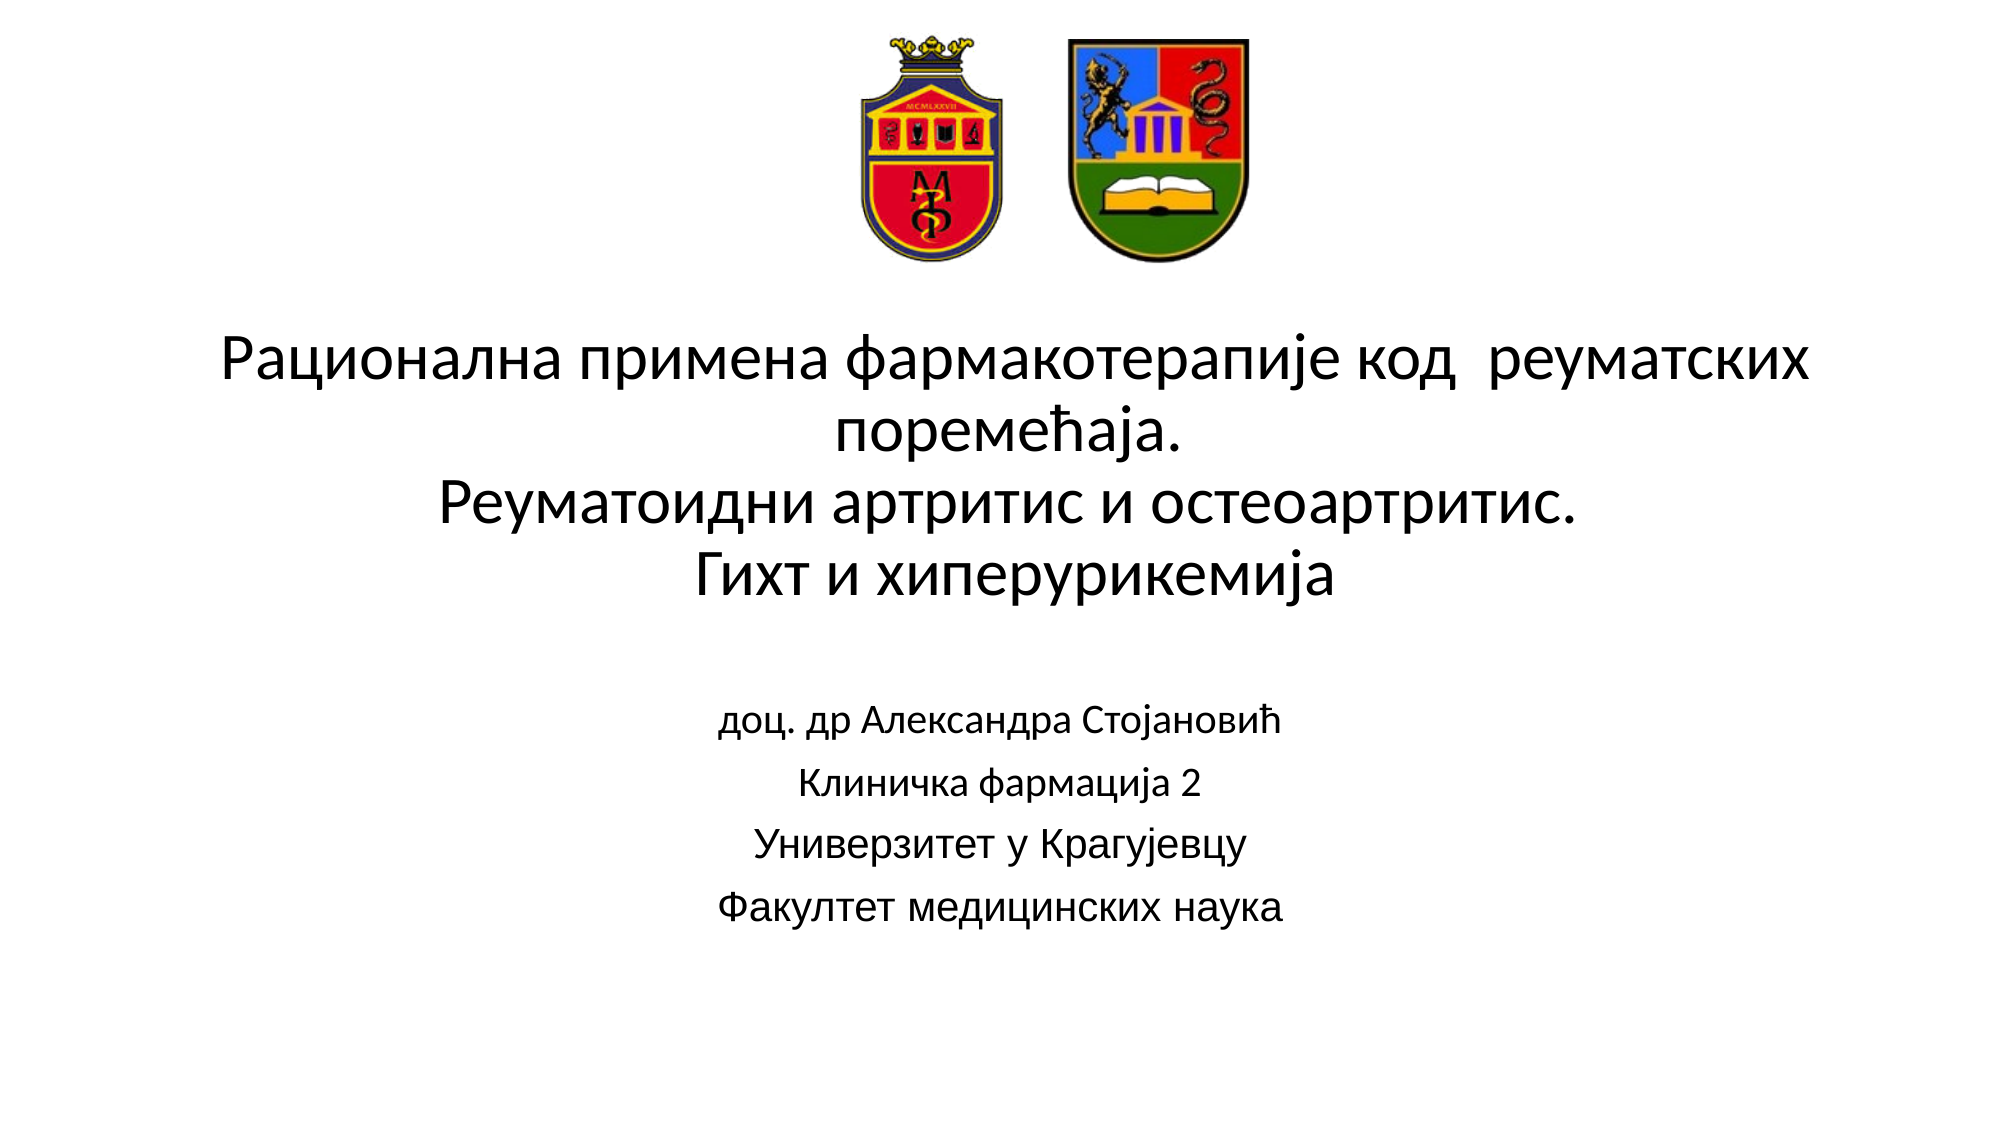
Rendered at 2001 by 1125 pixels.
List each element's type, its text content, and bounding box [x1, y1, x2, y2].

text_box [777, 32, 1256, 276]
subtitle доц. др Александра Стојановић Клиничка фармација 2 Универзитет у Крагујевцу Факултет медицинских наука [145, 689, 1855, 940]
title Рационална примена фармакотерапије код реуматских поремећаја. Реуматоидни артритис и остеоартритис. Гихт и хиперурикемија [145, 347, 1888, 618]
